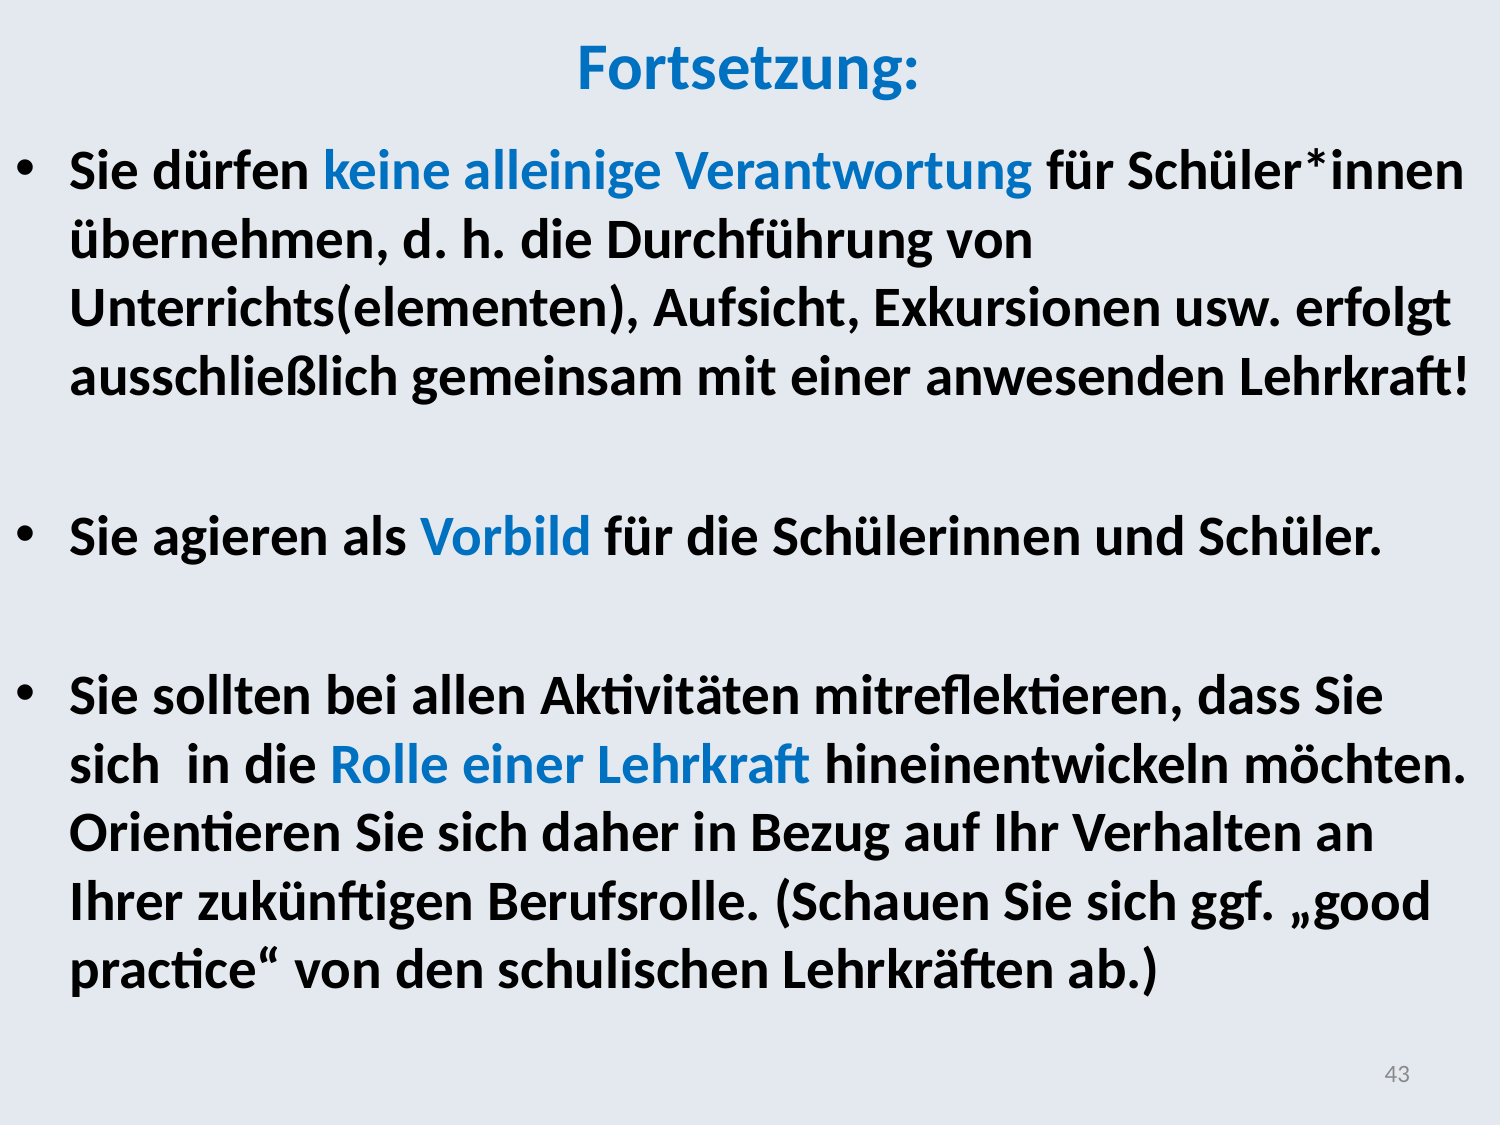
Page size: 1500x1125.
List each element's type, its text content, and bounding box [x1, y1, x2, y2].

slide_number 43 [1074, 1042, 1425, 1103]
list Sie dürfen keine alleinige Verantwortung für Schüler*innen übernehmen, d. h. die Durchführung von Unterrichts(elementen), Aufsicht, Exkursionen usw. erfolgt ausschließlich gemeinsam mit einer anwesenden Lehrkraft! Sie agieren als Vorbild für die Schülerinnen und Schüler. Sie sollten bei allen Aktivitäten mitreflektieren, dass Sie sich in die Rolle einer Lehrkraft hineinentwickeln möchten. Orientieren Sie sich daher in Bezug auf Ihr Verhalten an Ihrer zukünftigen Berufsrolle. (Schauen Sie sich ggf. „good practice“ von den schulischen Lehrkräften ab.) [0, 125, 1500, 1125]
title Fortsetzung: [75, 0, 1425, 125]
